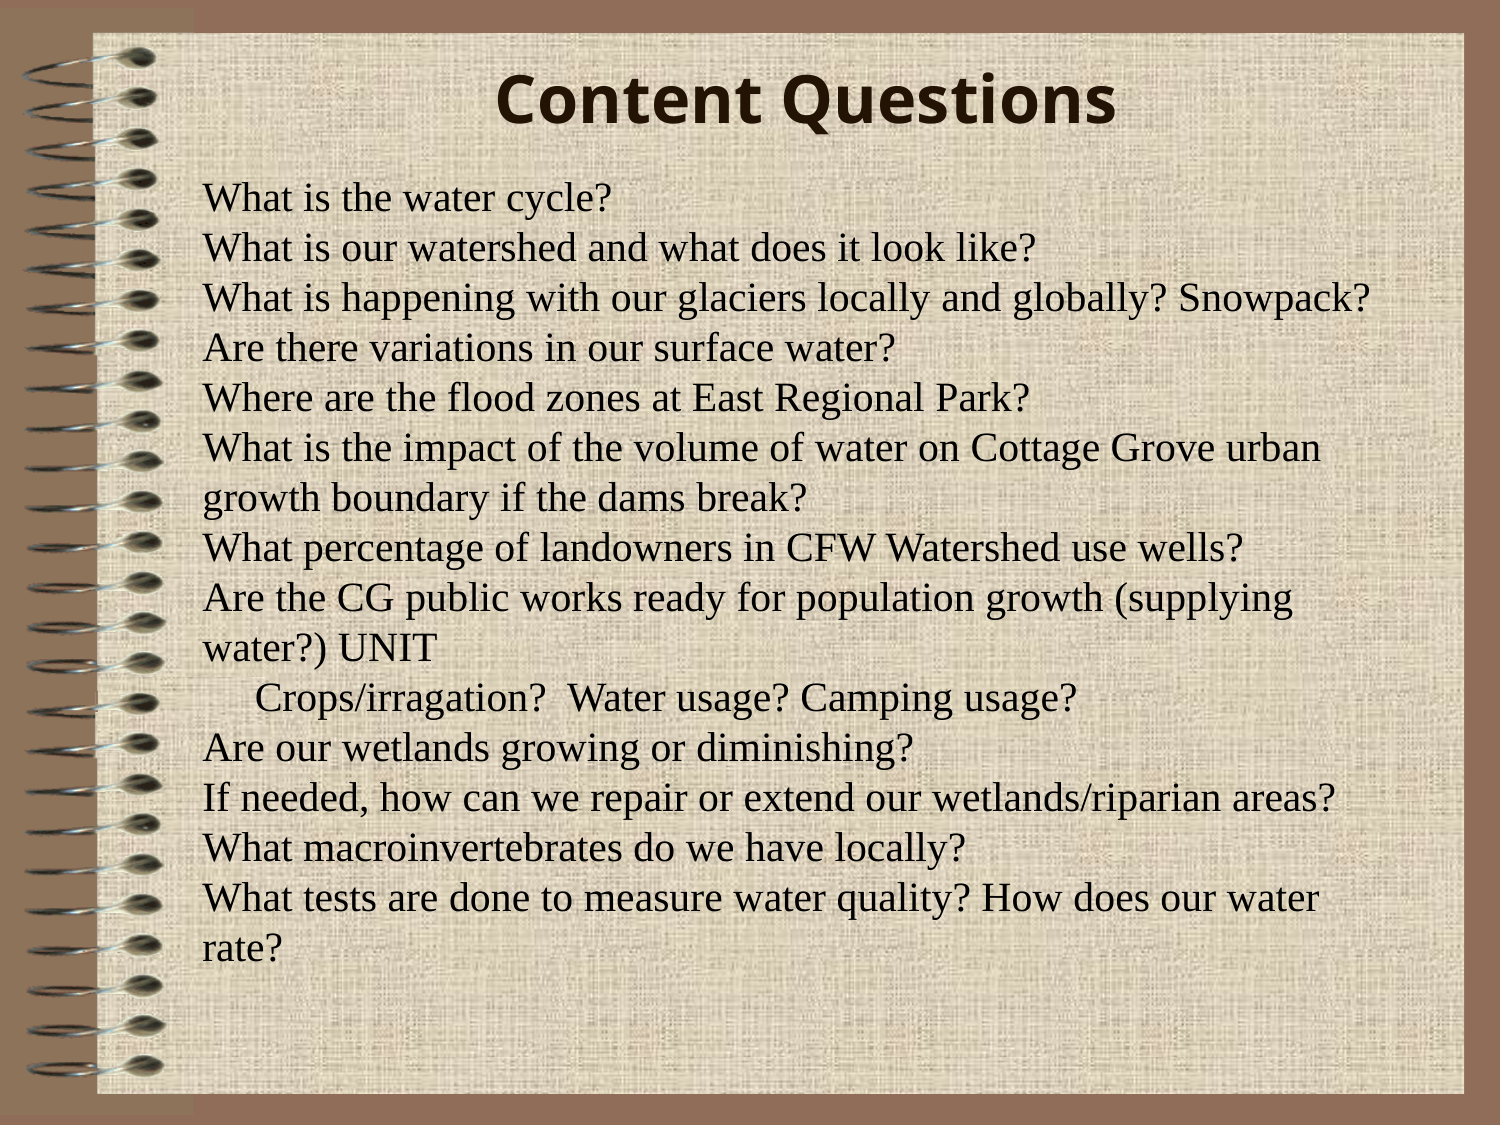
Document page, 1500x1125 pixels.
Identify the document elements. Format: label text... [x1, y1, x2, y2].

text_box Content Questions [187, 49, 1425, 145]
picture [0, 8, 1465, 1115]
text_box What is the water cycle? What is our watershed and what does it look like? What is happening with our glaciers locally and globally? Snowpack? Are there variations in our surface water? Where are the flood zones at East Regional Park? What is the impact of the volume of water on Cottage Grove urban growth boundary if the dams break? What percentage of landowners in CFW Watershed use wells? Are the CG public works ready for population growth (supplying water?) UNIT Crops/irragation? Water usage? Camping usage? Are our wetlands growing or diminishing? If needed, how can we repair or extend our wetlands/riparian areas? What macroinvertebrates do we have locally? What tests are done to measure water quality? How does our water rate? [187, 162, 1400, 1063]
